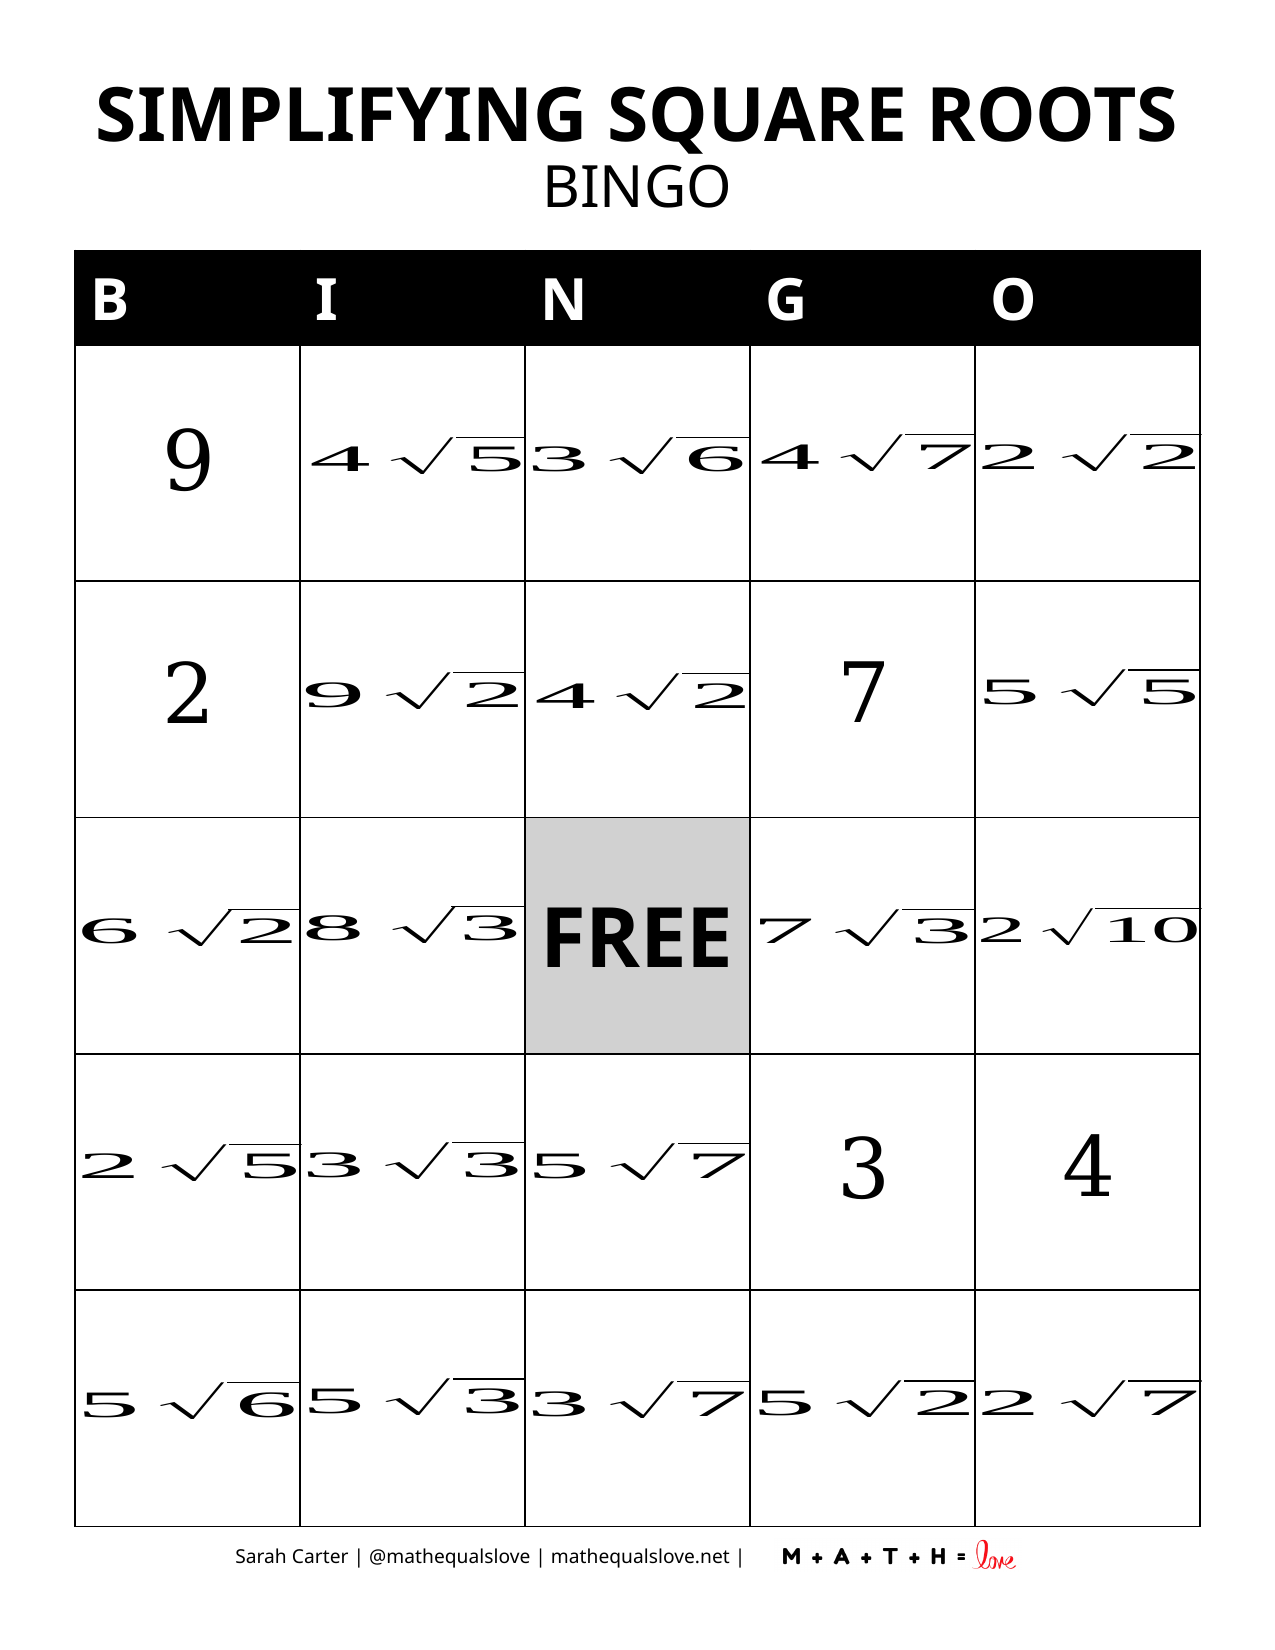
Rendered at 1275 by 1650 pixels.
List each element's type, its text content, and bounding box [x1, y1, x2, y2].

table_cell [76, 481, 299, 580]
text_box 4 [975, 1139, 1203, 1187]
table_cell [526, 582, 749, 817]
table_cell [526, 346, 749, 580]
table_header I [301, 251, 524, 344]
table_cell [751, 582, 974, 665]
table_cell [976, 1291, 1199, 1526]
table_cell FREE [526, 818, 749, 1053]
text_box 3 [750, 1141, 978, 1189]
table_cell [76, 1291, 299, 1526]
table_cell [301, 1055, 524, 1289]
table_cell [76, 714, 299, 817]
text_box SIMPLIFYING SQUARE ROOTS [74, 59, 1200, 165]
table_header O [976, 251, 1199, 344]
table_cell [751, 346, 974, 580]
text_box 7 [750, 665, 978, 713]
text_box 2 [75, 666, 303, 714]
table_cell [301, 1291, 524, 1526]
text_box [220, 1535, 1055, 1576]
table_cell [76, 346, 299, 433]
table_cell [526, 1055, 749, 1289]
table_cell [301, 346, 524, 580]
text_box 9 [75, 433, 303, 481]
table_cell [751, 1055, 974, 1141]
table_cell [751, 1291, 974, 1526]
table_cell [751, 818, 974, 1053]
table_cell [976, 346, 1199, 580]
table_header B [76, 251, 299, 344]
table_cell [301, 582, 524, 817]
table_header G [751, 251, 974, 344]
table_cell [976, 1187, 1199, 1289]
table_cell [976, 582, 1199, 817]
text_box BINGO [74, 165, 1200, 226]
table_cell [751, 1189, 974, 1289]
table_cell [751, 713, 974, 817]
table_cell [76, 818, 299, 1053]
table_cell [976, 1055, 1199, 1139]
table_cell [76, 1055, 299, 1289]
table_header N [526, 251, 749, 344]
table_cell [976, 818, 1199, 1053]
table_cell [76, 582, 299, 666]
table_cell [526, 1291, 749, 1526]
table_cell [301, 818, 524, 1053]
